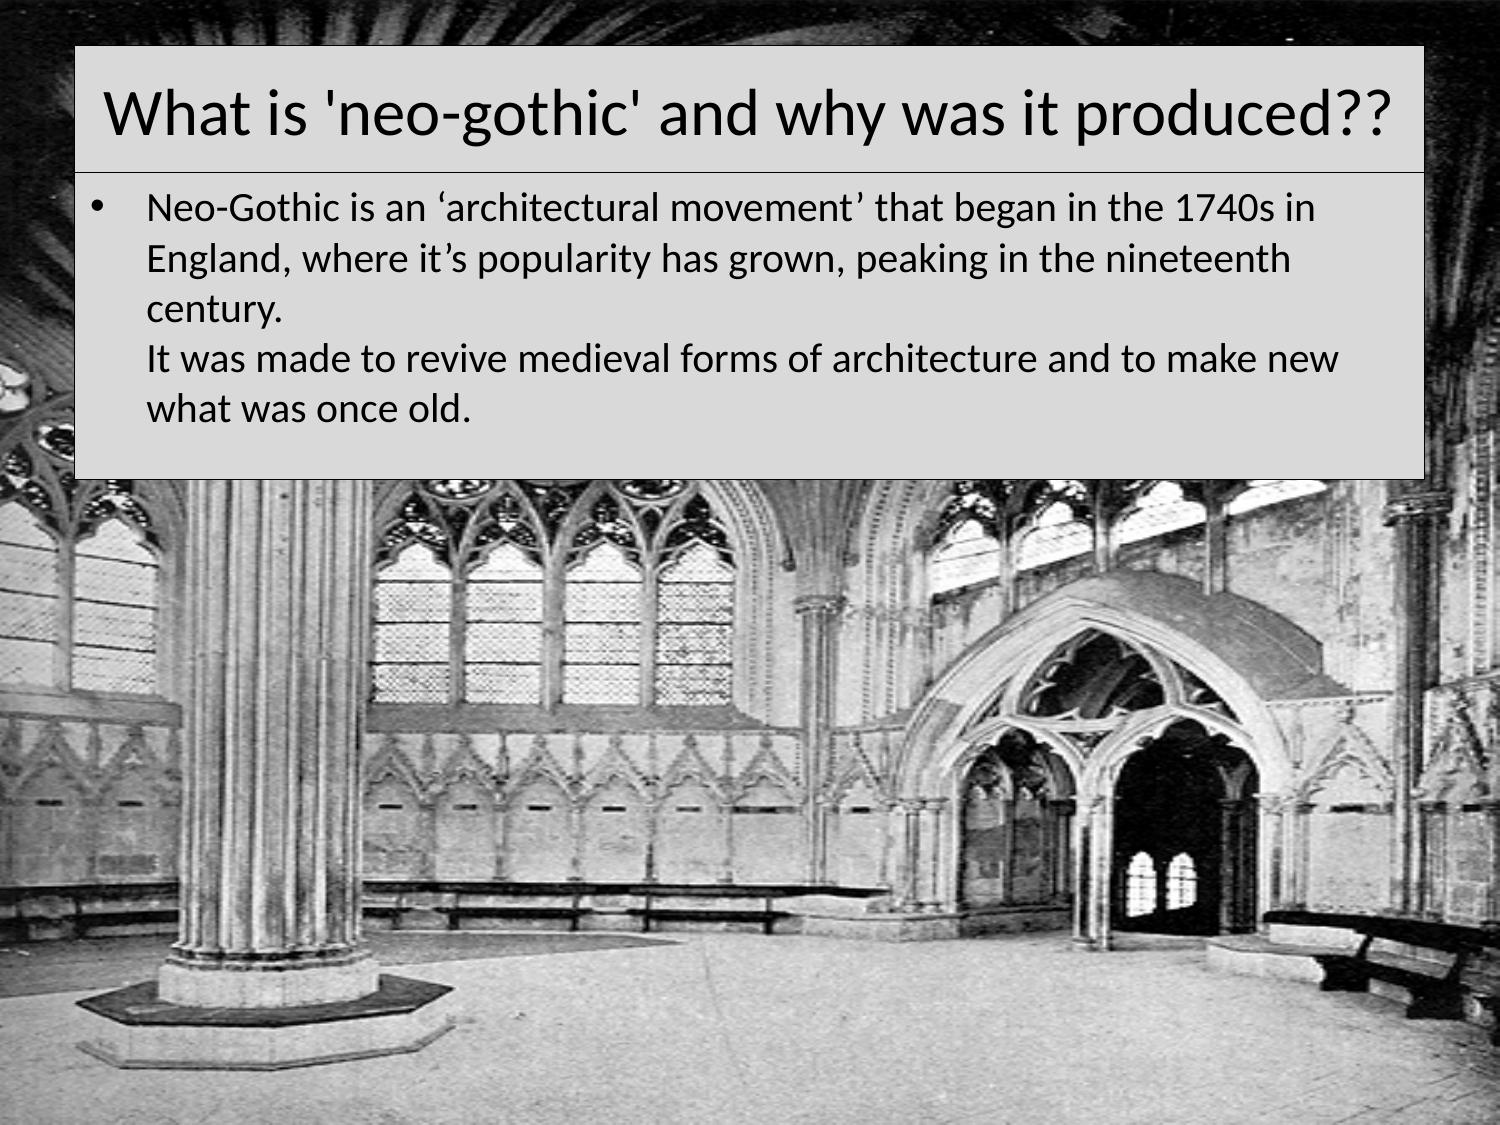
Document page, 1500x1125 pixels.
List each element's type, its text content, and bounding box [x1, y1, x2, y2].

picture [0, 0, 1500, 1125]
text_box What is 'neo-gothic' and why was it produced?? [74, 45, 1425, 172]
text_box Neo-Gothic is an ‘architectural movement’ that began in the 1740s in England, where it’s popularity has grown, peaking in the nineteenth century. It was made to revive medieval forms of architecture and to make new what was once old. [74, 172, 1425, 480]
